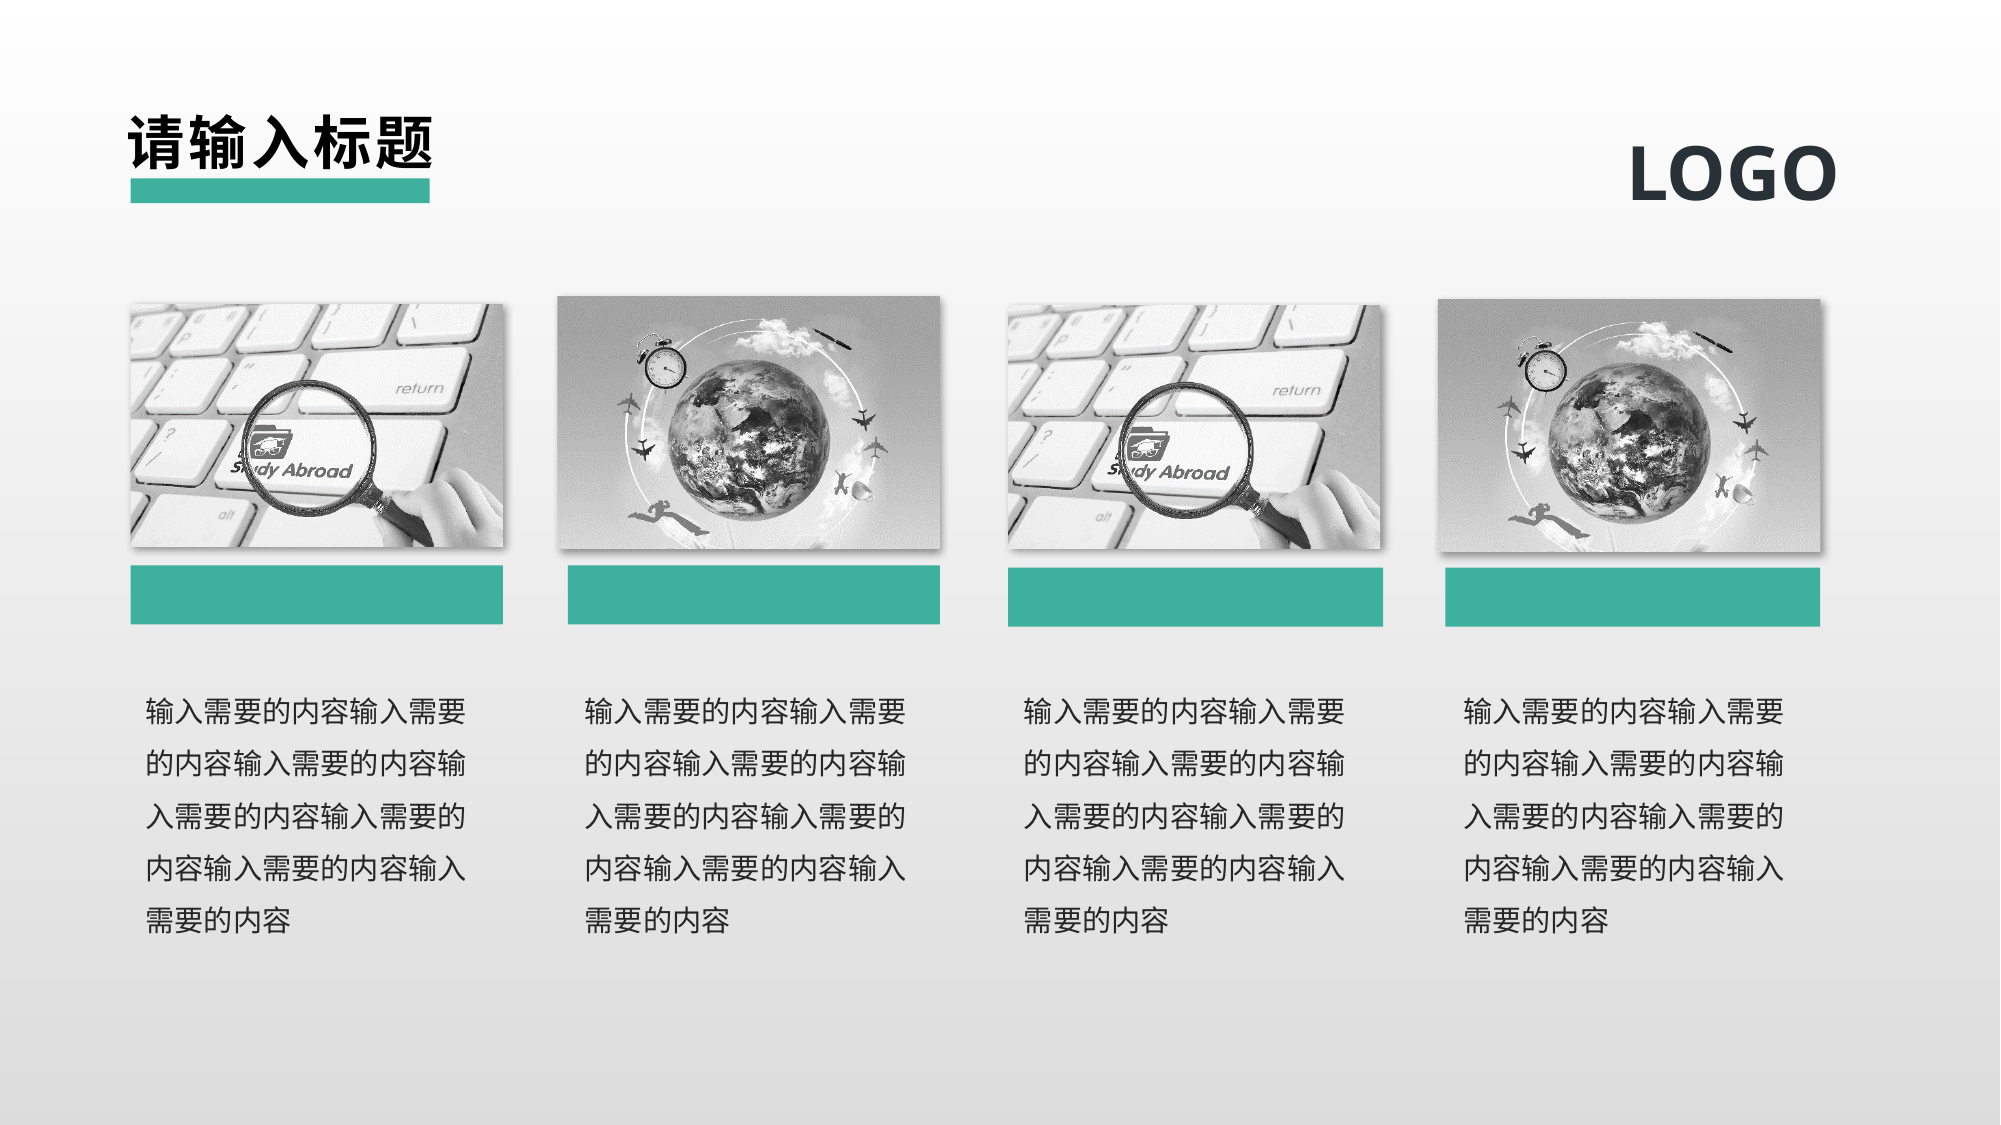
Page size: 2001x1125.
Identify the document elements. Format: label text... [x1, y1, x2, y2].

title 请输入标题 [109, 70, 1891, 177]
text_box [130, 565, 1821, 627]
text_box [130, 177, 431, 204]
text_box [130, 668, 1821, 943]
text_box LOGO [1611, 72, 1867, 223]
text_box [130, 296, 1821, 552]
